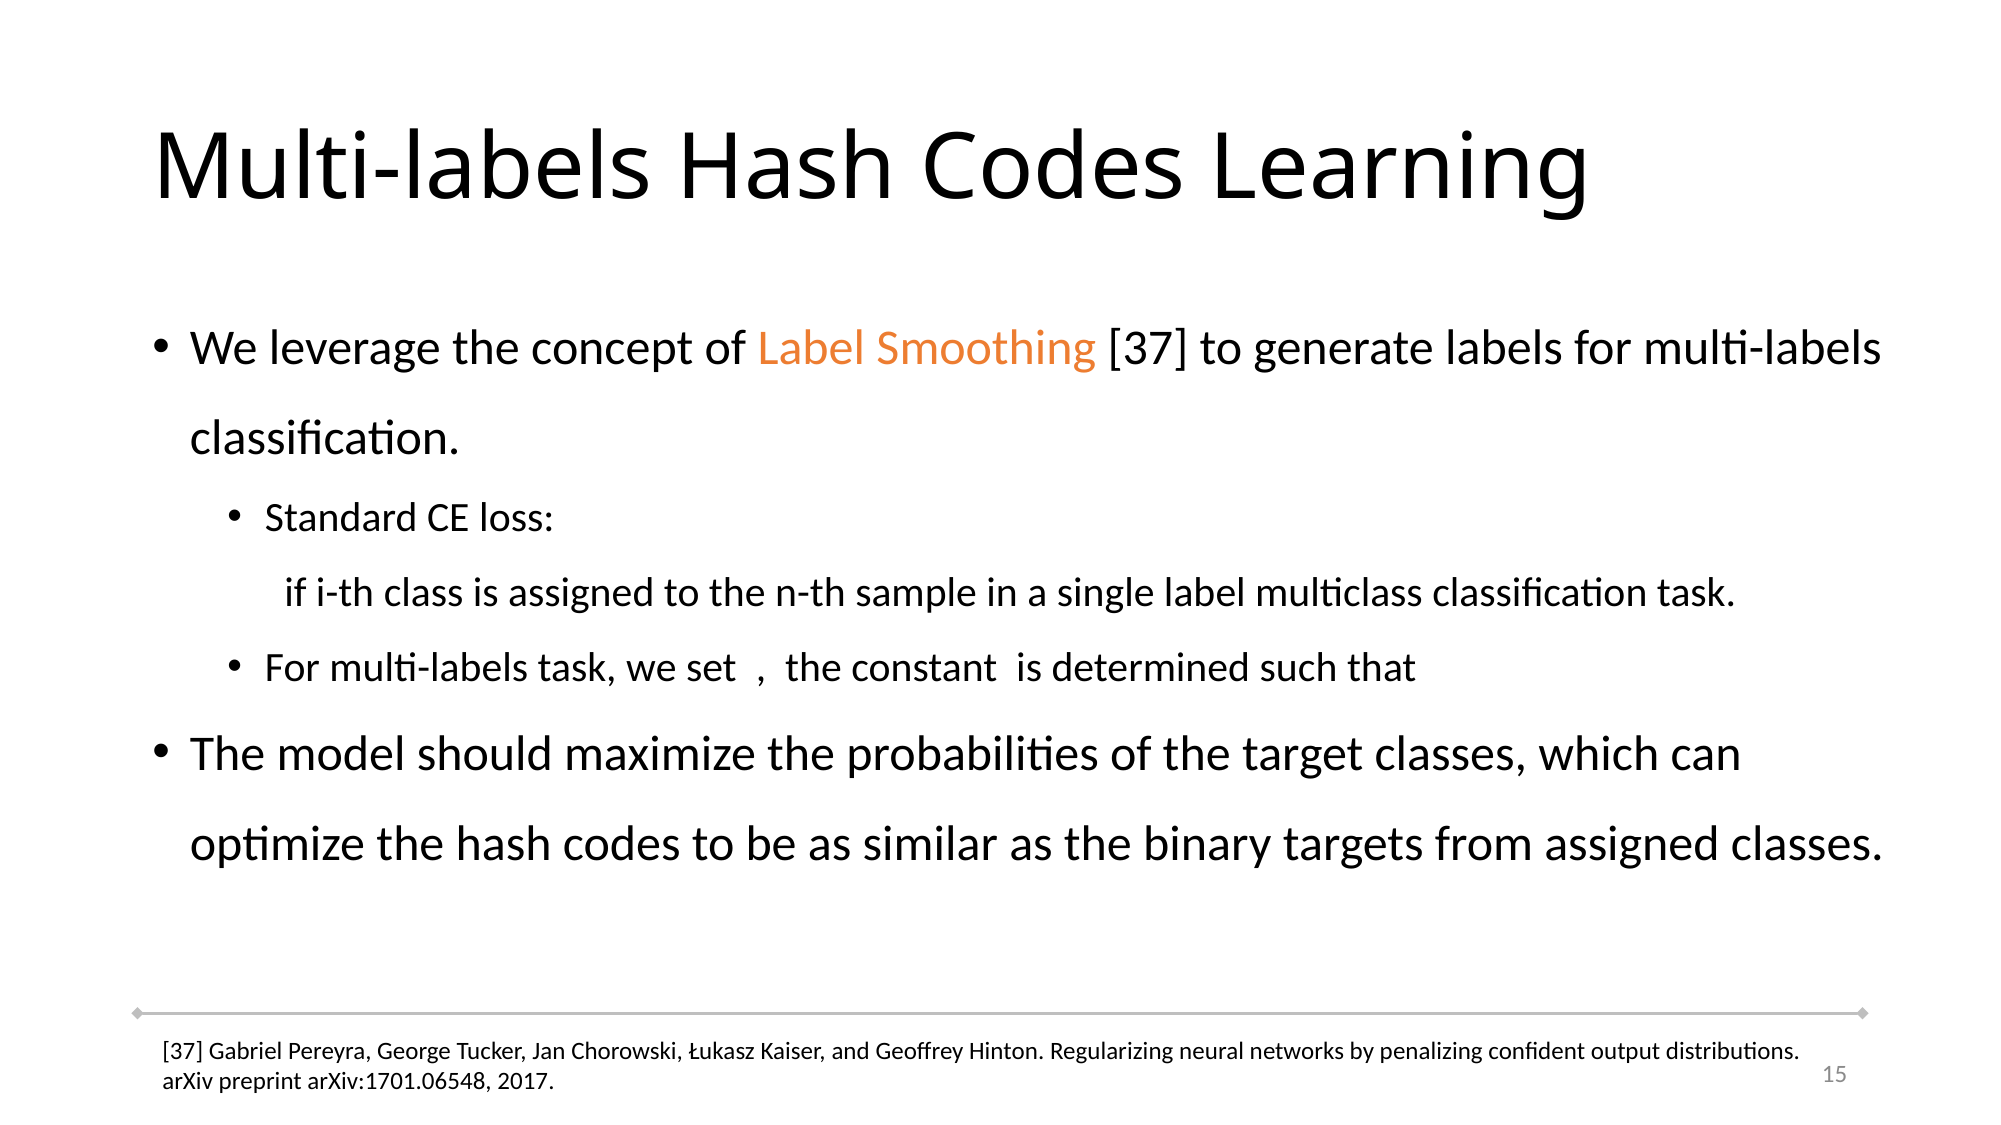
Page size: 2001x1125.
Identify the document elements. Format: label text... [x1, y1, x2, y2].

slide_number 15 [1412, 1042, 1863, 1103]
text_box [37] Gabriel Pereyra, George Tucker, Jan Chorowski, Łukasz Kaiser, and Geoffrey Hinton. Regularizing neural networks by penalizing confident output distributions. arXiv preprint arXiv:1701.06548, 2017. [147, 1026, 1853, 1102]
title Multi-labels Hash Codes Learning [137, 59, 1977, 278]
